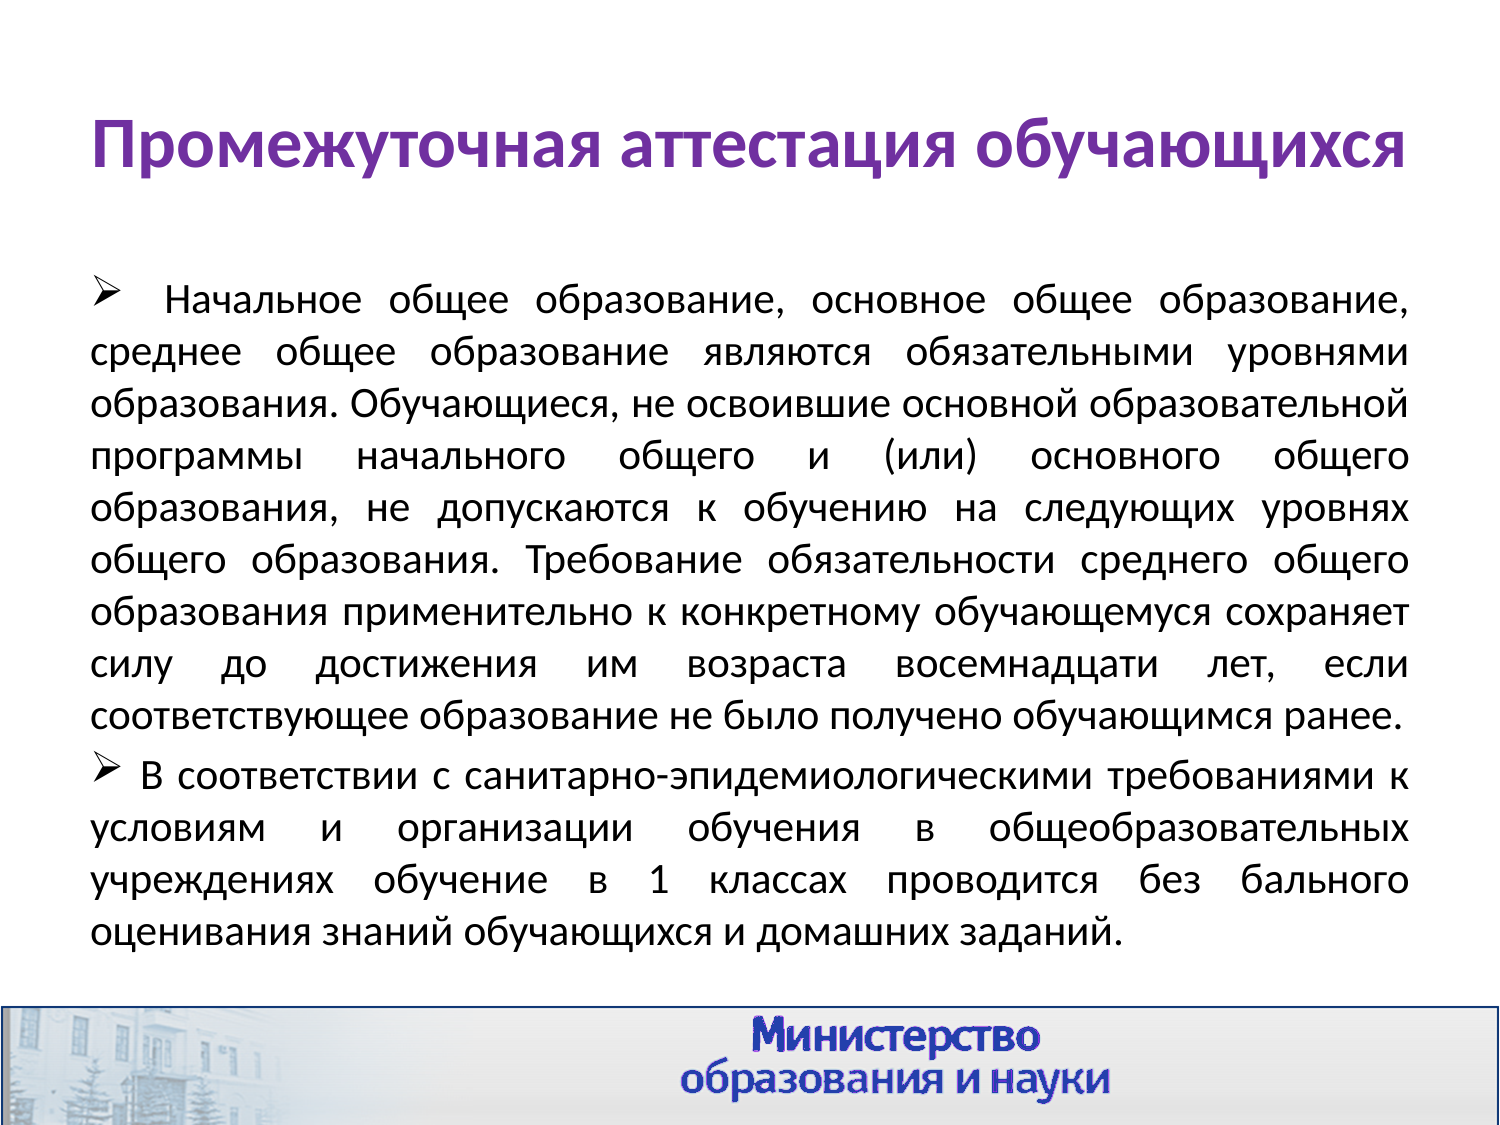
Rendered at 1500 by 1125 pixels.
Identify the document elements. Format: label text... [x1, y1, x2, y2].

title Промежуточная аттестация обучающихся [75, 45, 1425, 233]
list Начальное общее образование, основное общее образование, среднее общее образование являются обязательными уровнями образования. Обучающиеся, не освоившие основной образовательной программы начального общего и (или) основного общего образования, не допускаются к обучению на следующих уровнях общего образования. Требование обязательности среднего общего образования применительно к конкретному обучающемуся сохраняет силу до достижения им возраста восемнадцати лет, если соответствующее образование не было получено обучающимся ранее. В соответствии с санитарно-эпидемиологическими требованиями к условиям и организации обучения в общеобразовательных учреждениях обучение в 1 классах проводится без бального оценивания знаний обучающихся и домашних заданий. [75, 262, 1425, 1003]
picture [0, 1004, 1500, 1125]
